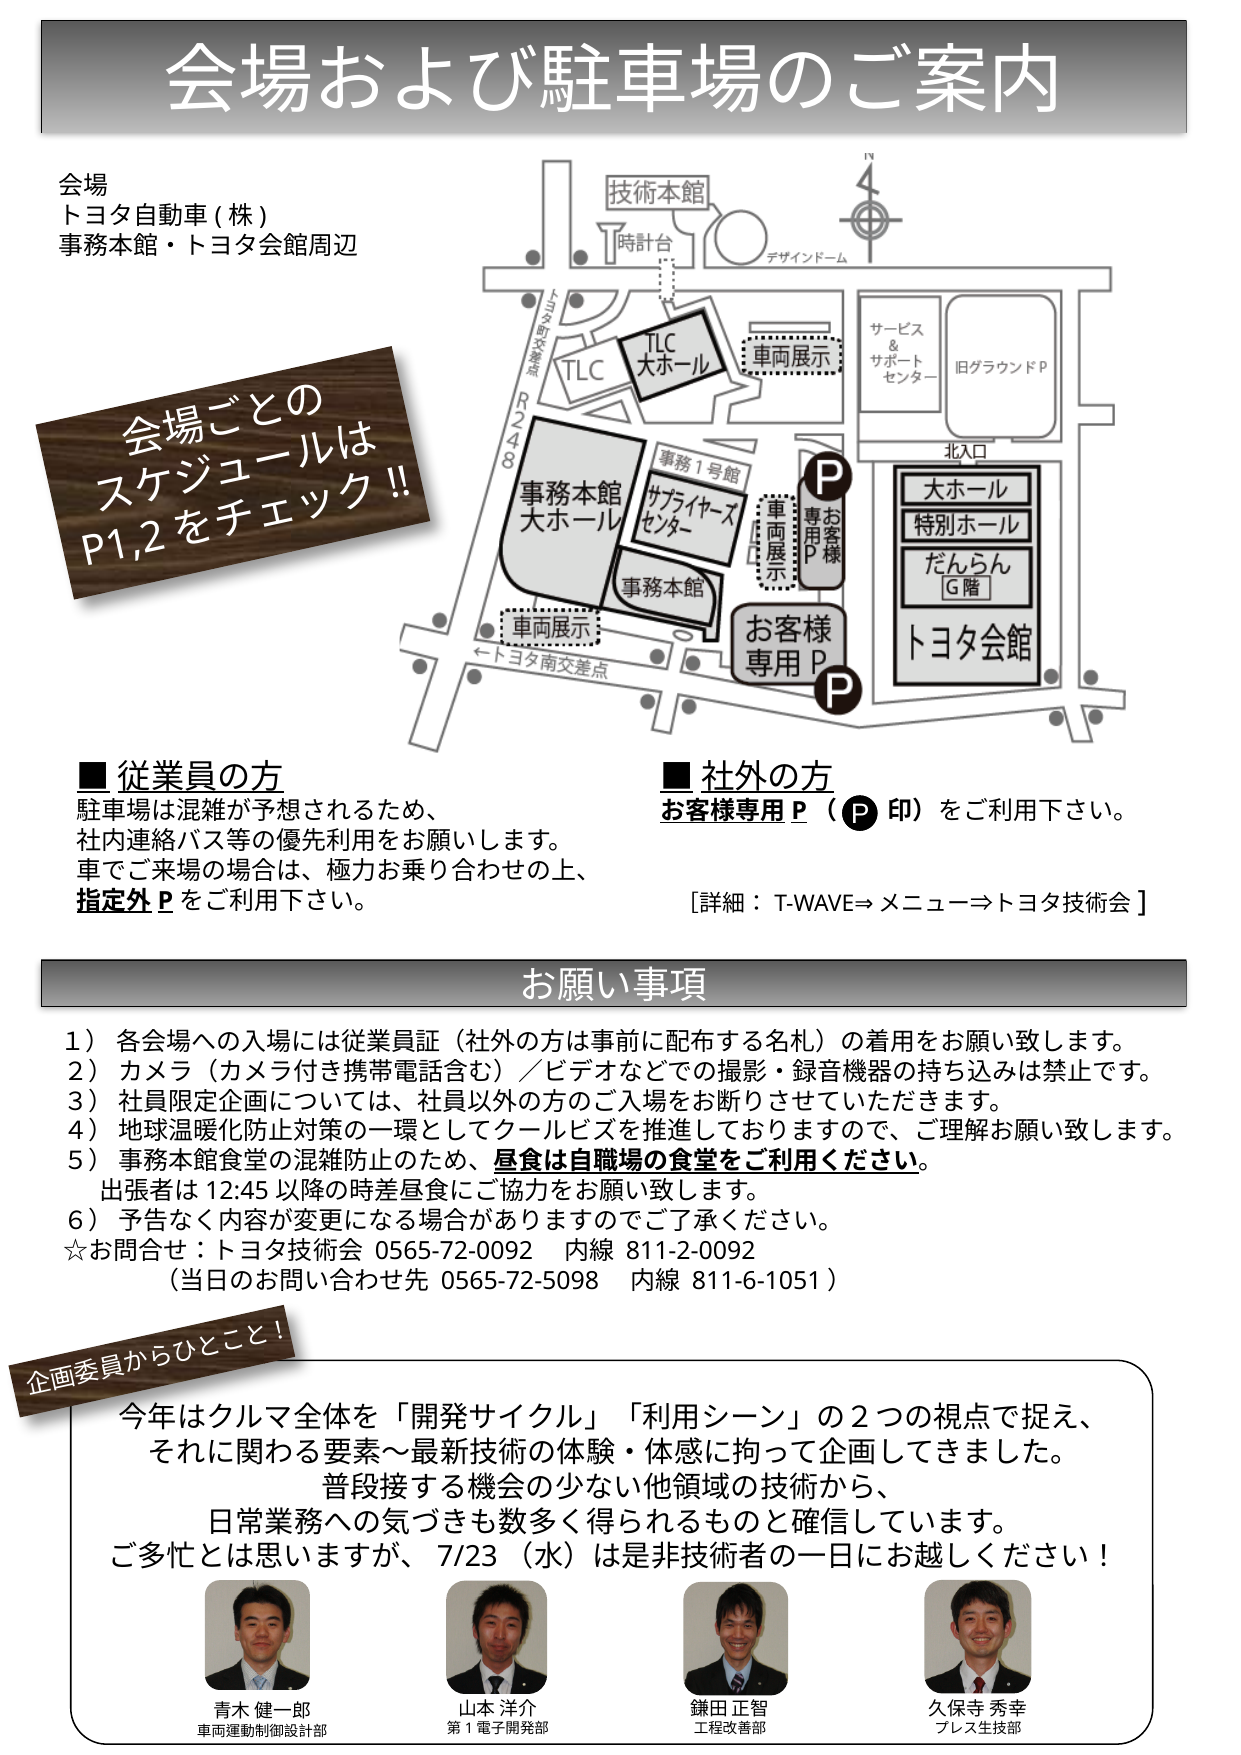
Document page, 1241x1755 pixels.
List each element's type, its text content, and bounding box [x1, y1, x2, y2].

picture [445, 1580, 548, 1695]
text_box 会場ごとの スケジュールは P1,2をチェック!! [35, 346, 394, 600]
text_box ■従業員の方 駐車場は混雑が予想されるため、 社内連絡バス等の優先利用をお願いします。 車でご来場の場合は、極力お乗り合わせの上、 指定外Pをご利用下さい。 [70, 747, 626, 929]
text_box 久保寺 秀幸プレス生技部 [909, 1689, 1047, 1745]
text_box ［詳細：T-WAVE⇒メニュー⇒トヨタ技術会] [662, 875, 1241, 925]
text_box [296, 1360, 1153, 1745]
picture [204, 1579, 311, 1691]
text_box 青木 健一郎 車両運動制御設計部 [163, 1691, 361, 1747]
text_box 山本 洋介 第1電子開発部 [413, 1689, 582, 1745]
picture [399, 153, 1135, 754]
text_box お願い事項 [41, 959, 1187, 1007]
text_box 会場および駐車場のご案内 [41, 20, 1187, 133]
picture [683, 1581, 789, 1696]
text_box [70, 1416, 199, 1745]
text_box 企画委員からひとこと! [8, 1304, 296, 1418]
text_box 会場 トヨタ自動車(株) 事務本館・トヨタ会館周辺 [52, 162, 394, 283]
picture [825, 783, 899, 847]
text_box ■社外の方 お客様専用P（ 印）をご利用下さい。 [654, 747, 1153, 831]
text_box 今年はクルマ全体を「開発サイクル」「利用シーン」の２つの視点で捉え、 それに関わる要素～最新技術の体験・体感に拘って企画してきました。 普段接する機会の少ない他領域の技術から、 日常業務への気づきも数多く得られるものと確信しています。 ご多忙とは思いますが、7/23（水）は是非技術者の一日にお越しください！ [127, 1379, 1101, 1610]
text_box １） 各会場への入場には従業員証（社外の方は事前に配布する名札）の着用をお願い致します。 ２） カメラ（カメラ付き携帯電話含む）／ビデオなどでの撮影・録音機器の持ち込みは禁止です。 ３） 社員限定企画については、社員以外の方のご入場をお断りさせていただきます。 ４） 地球温暖化防止対策の一環としてクールビズを推進しておりますので、ご理解お願い致します。 ５） 事務本館食堂の混雑防止のため、昼食は自職場の食堂をご利用ください。 出張者は12:45以降の時差昼食にご協力をお願い致します。 ６） 予告なく内容が変更になる場合がありますのでご了承ください。 ☆お問合せ：トヨタ技術会 0565-72-0092 内線 811-2-0092 （当日のお問い合わせ先 0565-72-5098 内線 811-6-1051） [23, 1017, 1241, 1302]
picture [924, 1579, 1032, 1694]
text_box 鎌田 正智 工程改善部 [661, 1689, 799, 1745]
